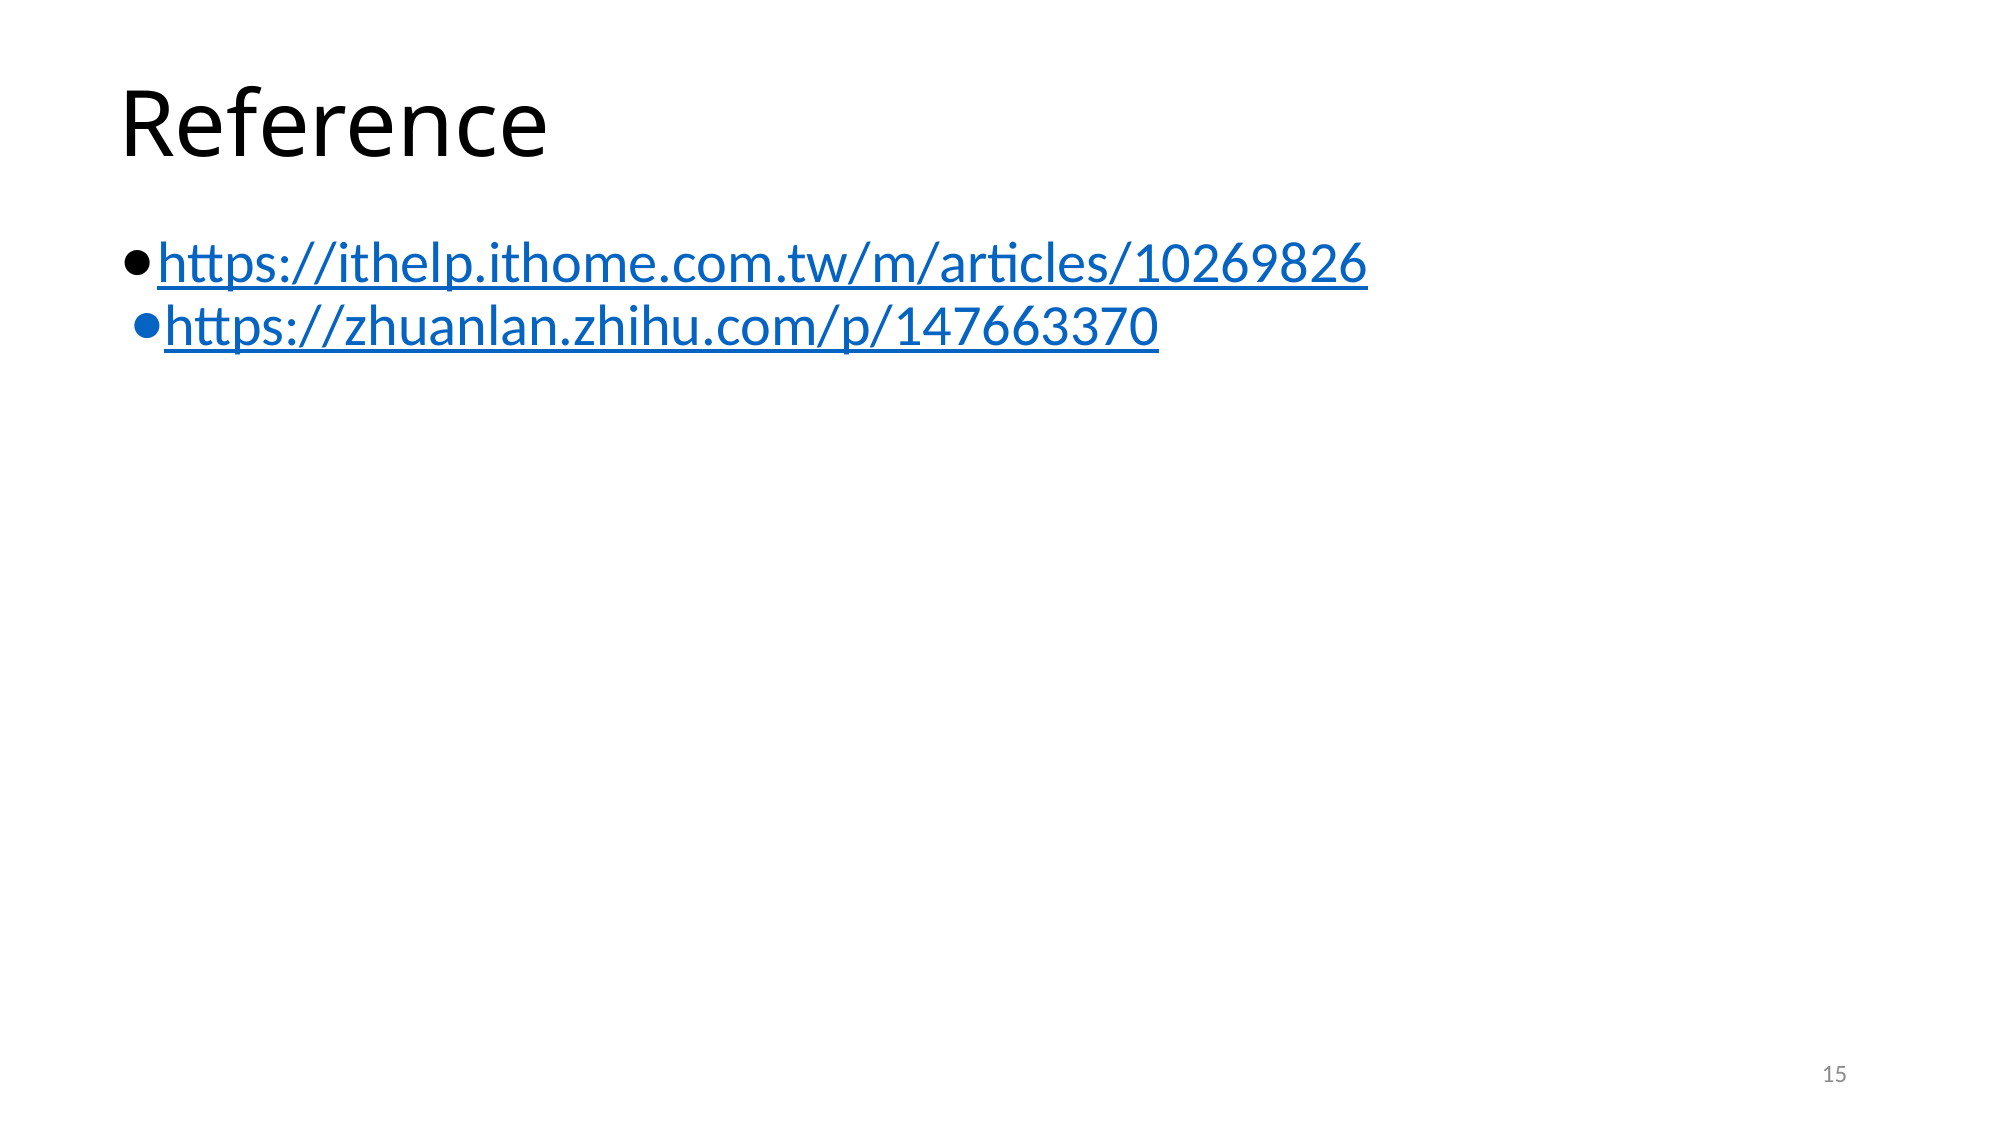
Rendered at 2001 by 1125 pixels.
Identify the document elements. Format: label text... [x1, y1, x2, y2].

list https://ithelp.ithome.com.tw/m/articles/10269826 https://zhuanlan.zhihu.com/p/147663370 [103, 224, 1397, 760]
title Reference [103, 44, 1397, 208]
slide_number 15 [1412, 1042, 1863, 1103]
